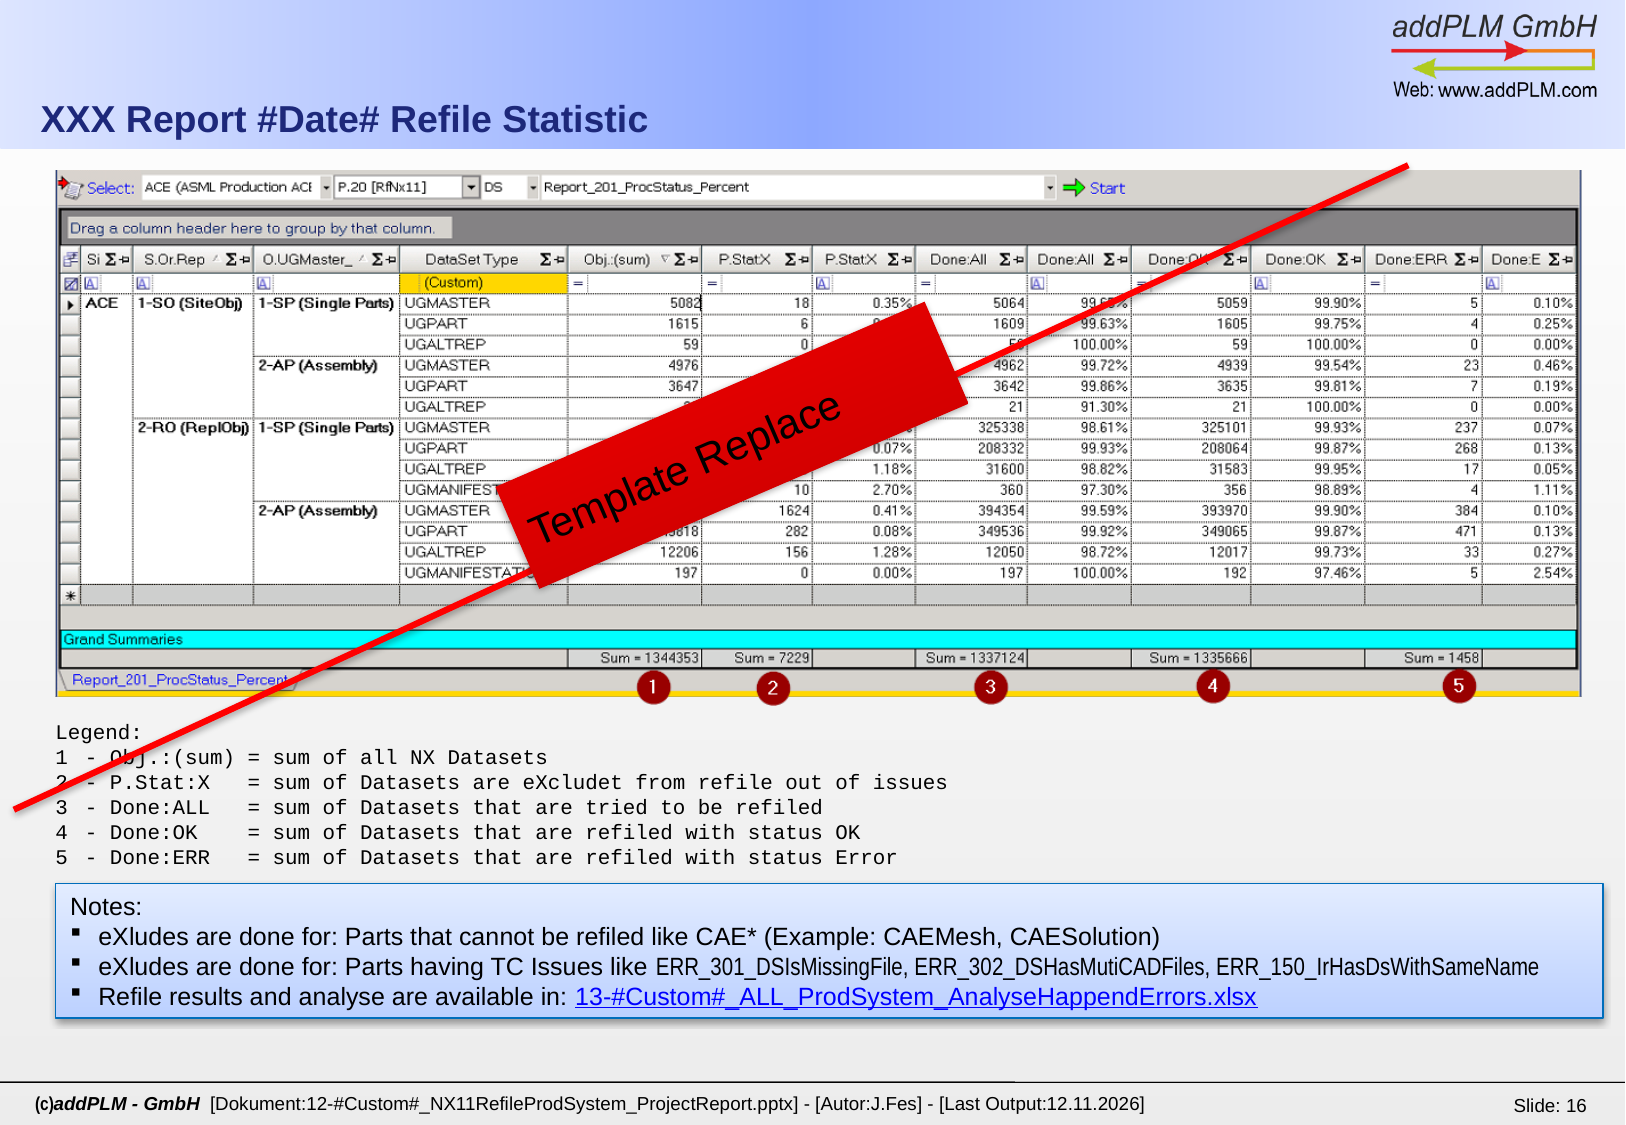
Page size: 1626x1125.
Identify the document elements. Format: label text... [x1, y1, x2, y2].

picture [1391, 14, 1597, 97]
text_box Legend: - Obj.:(sum) = sum of all NX Datasets - P.Stat:X = sum of Datasets are eXcludet from refile out of issues - Done:ALL = sum of Datasets that are tried to be refiled - Done:OK = sum of Datasets that are refiled with status OK - Done:ERR = sum of Datasets that are refiled with status Error [40, 714, 1582, 876]
text_box Notes: eXludes are done for: Parts that cannot be refiled like CAE* (Example: CAEMesh, CAESolution) eXludes are done for: Parts having TC Issues like ERR_301_DSIsMissingFile, ERR_302_DSHasMutiCADFiles, ERR_150_IrHasDsWithSameName Refile results and analyse are available in: 13-#Custom#_ALL_ProdSystem_AnalyseHappendErrors.xlsx [55, 883, 1604, 1019]
title XXX Report #Date# Refile Statistic [40, 67, 1582, 141]
picture [1409, 169, 1582, 706]
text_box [13, 165, 1409, 810]
